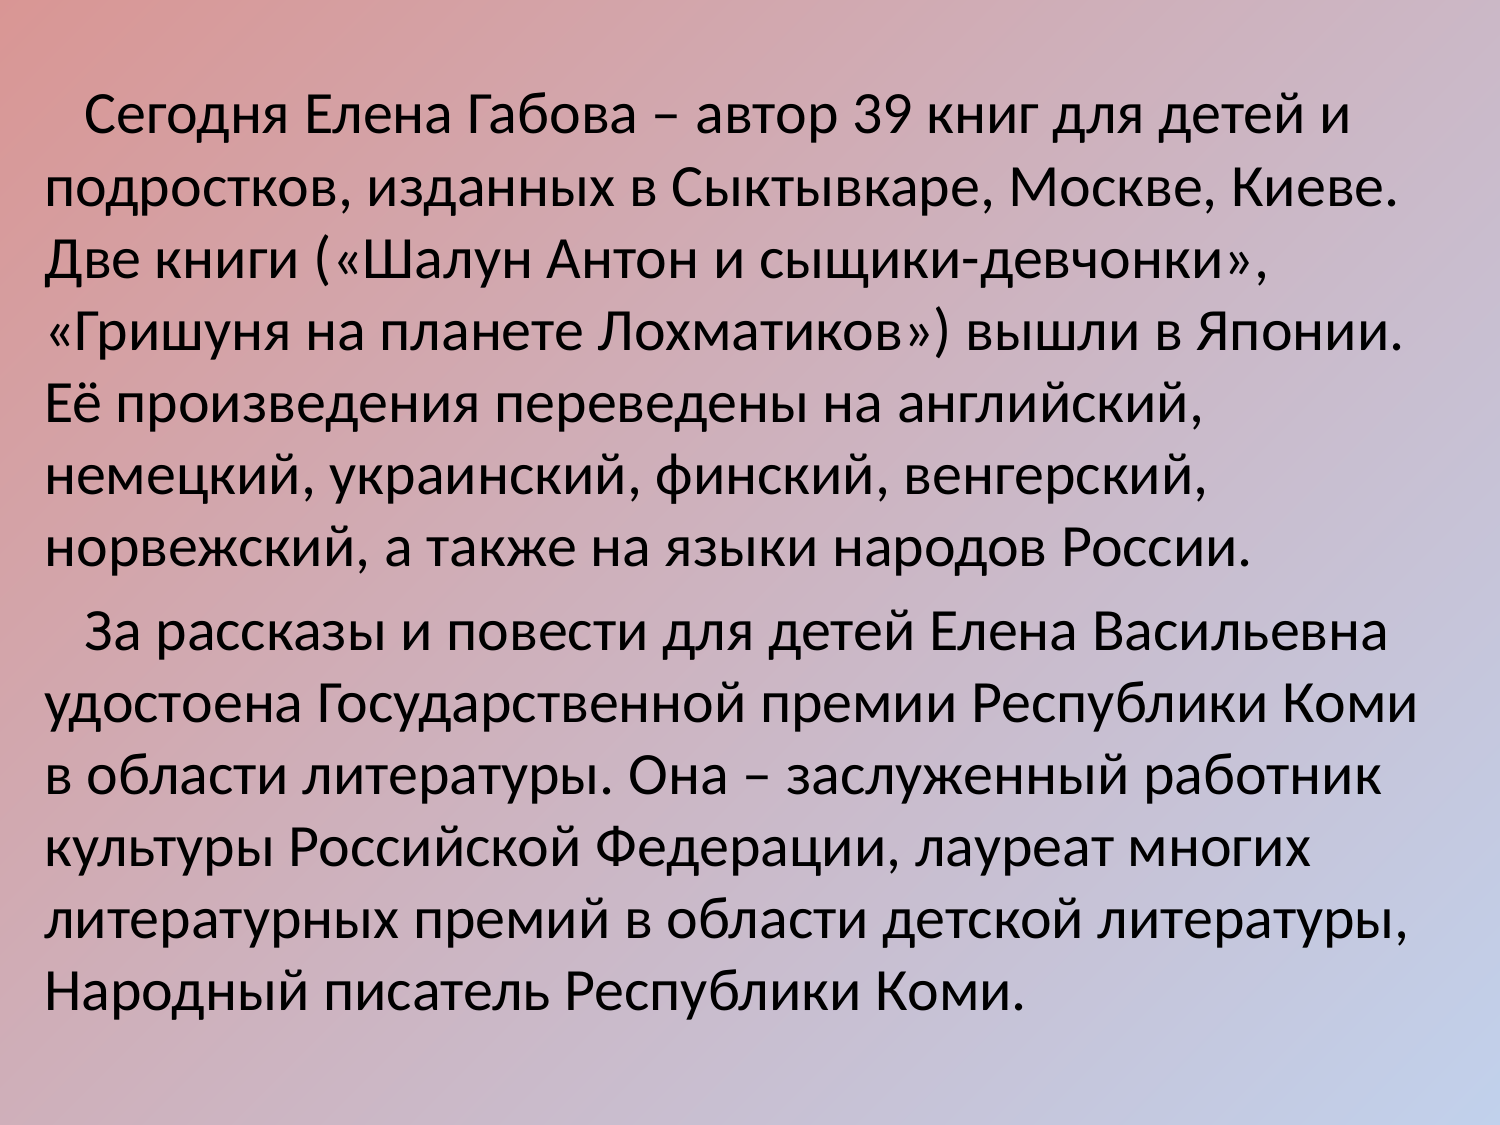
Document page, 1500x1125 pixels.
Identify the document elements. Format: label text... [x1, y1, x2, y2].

list Сегодня Елена Габова – автор 39 книг для детей и подростков, изданных в Сыктывкаре, Москве, Киеве. Две книги («Шалун Антон и сыщики-девчонки», «Гришуня на планете Лохматиков») вышли в Японии. Её произведения переведены на английский, немецкий, украинский, финский, венгерский, норвежский, а также на языки народов России. За рассказы и повести для детей Елена Васильевна удостоена Государственной премии Республики Коми в области литературы. Она – заслуженный работник культуры Российской Федерации, лауреат многих литературных премий в области детской литературы, Народный писатель Республики Коми. [29, 66, 1447, 1083]
